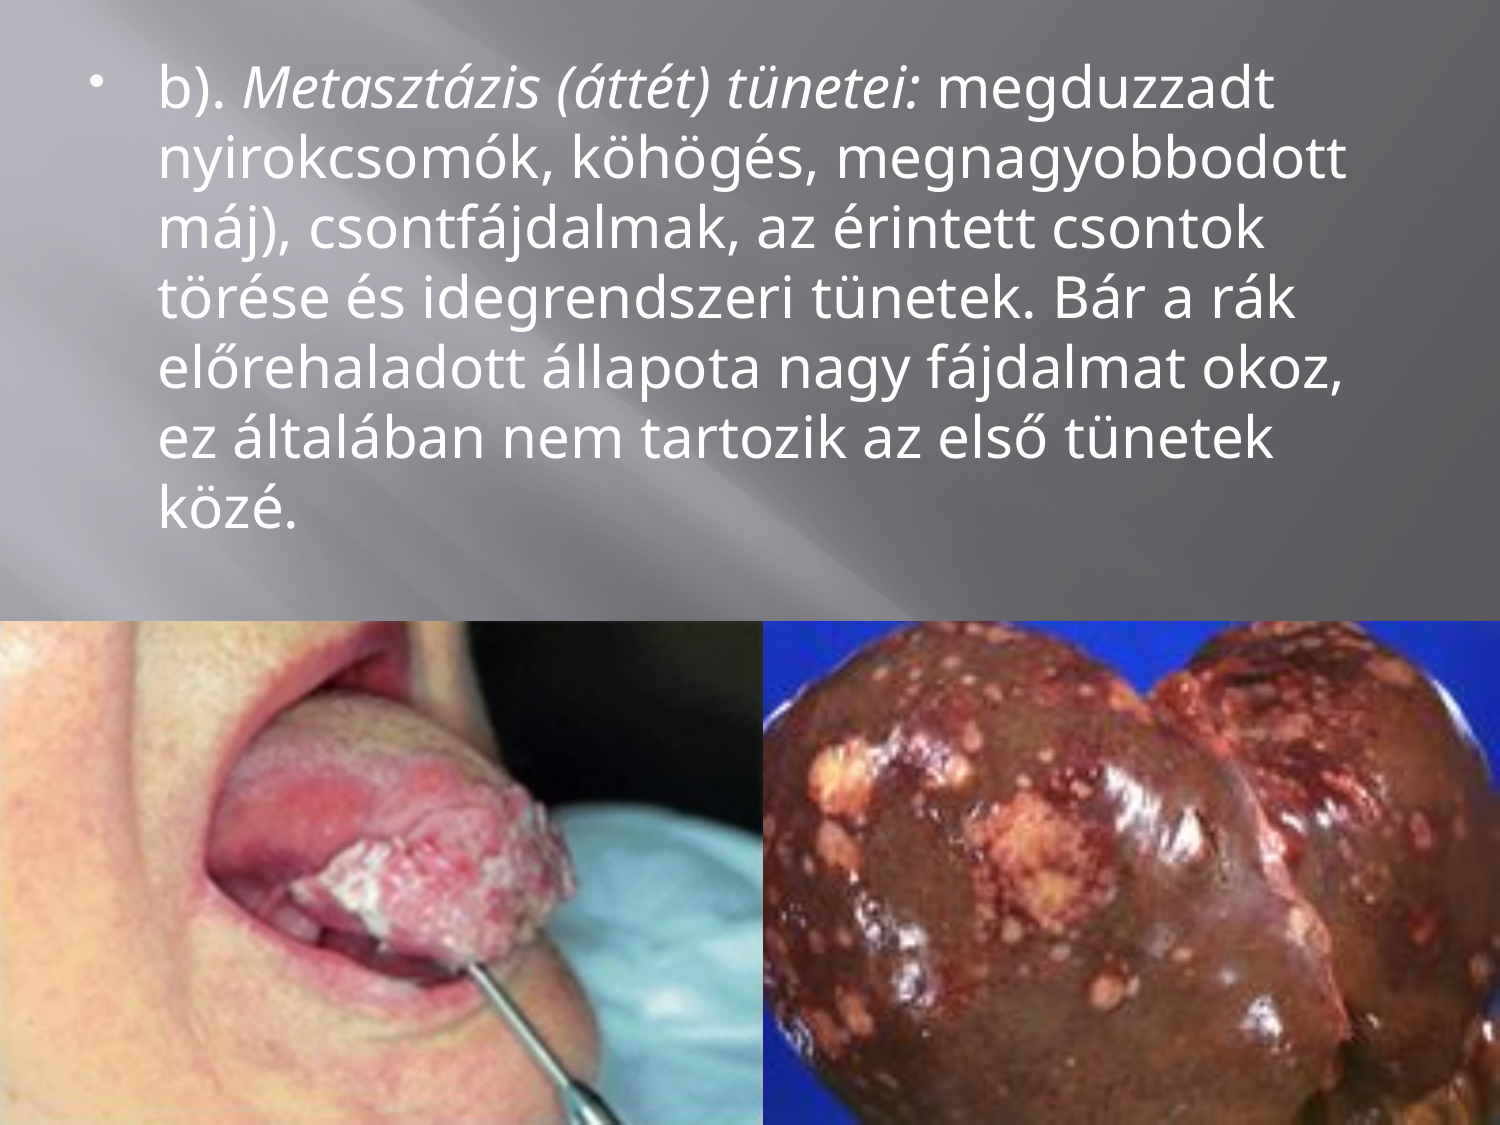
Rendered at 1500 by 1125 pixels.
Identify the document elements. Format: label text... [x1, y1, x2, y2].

text_box [10, 0, 261, 87]
list b). Metasztázis (áttét) tünetei: megduzzadt nyirokcsomók, köhögés, megnagyobbodott máj), csontfájdalmak, az érintett csontok törése és idegrendszeri tünetek. Bár a rák előrehaladott állapota nagy fájdalmat okoz, ez általában nem tartozik az első tünetek közé. [53, 42, 1404, 621]
picture [0, 621, 1500, 1125]
